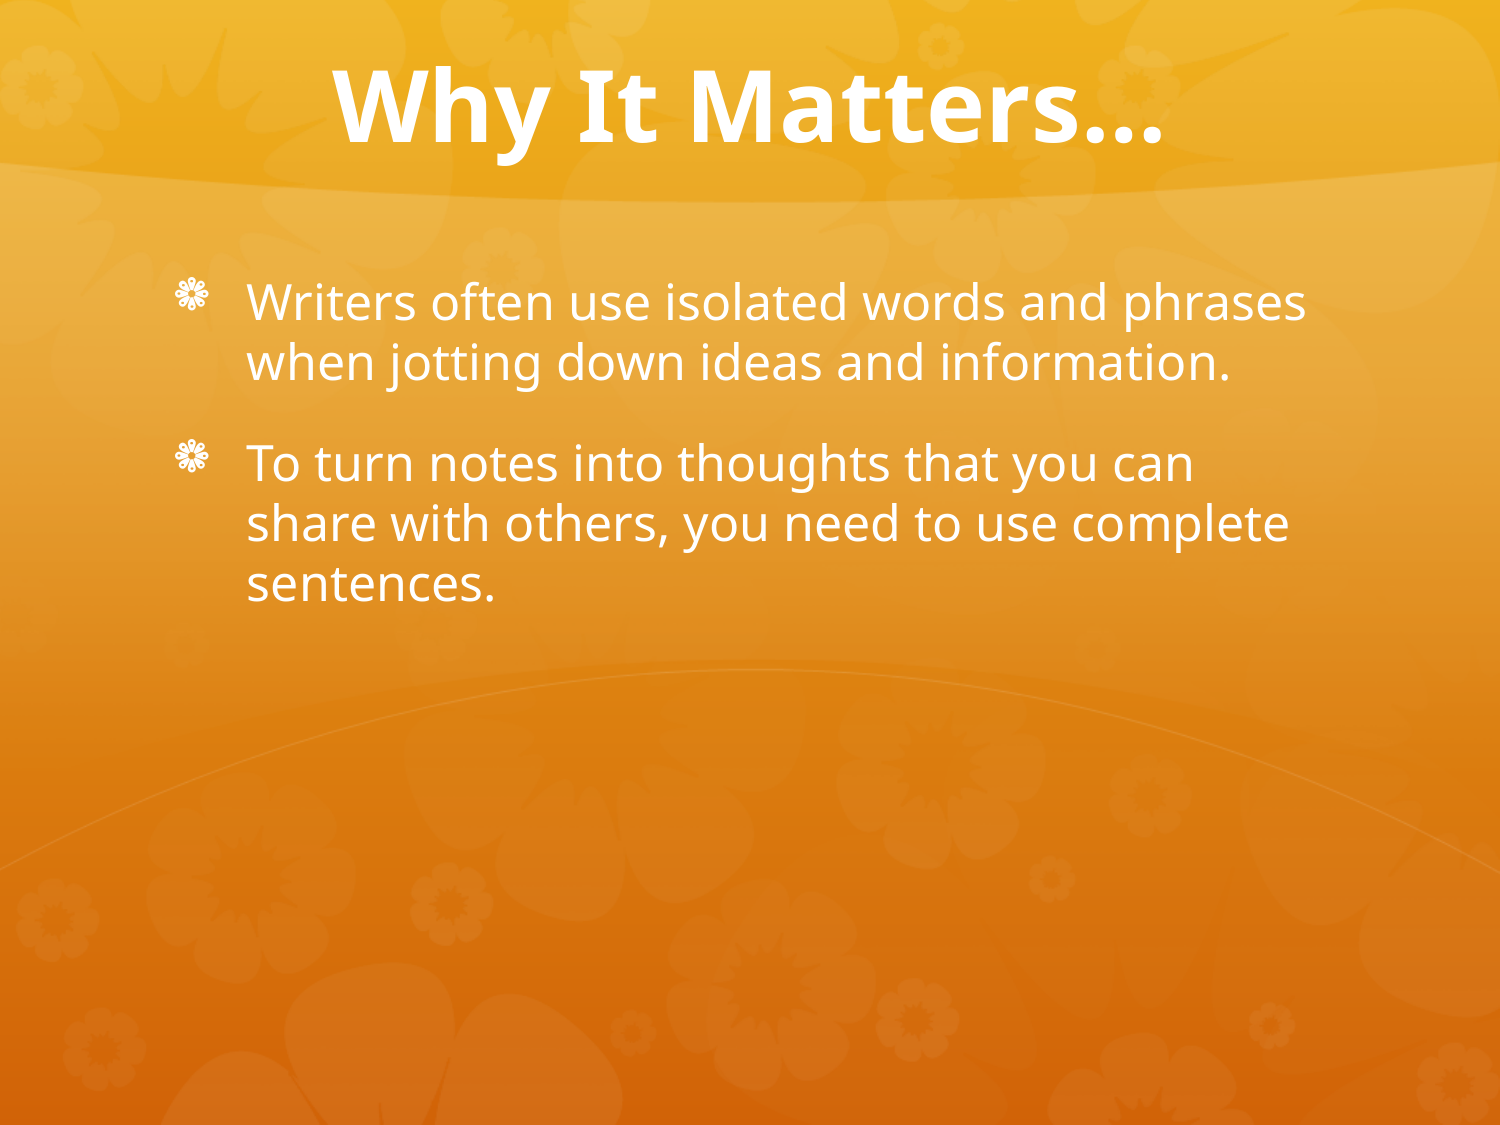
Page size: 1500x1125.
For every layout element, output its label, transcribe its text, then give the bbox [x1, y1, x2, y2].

list Writers often use isolated words and phrases when jotting down ideas and information. To turn notes into thoughts that you can share with others, you need to use complete sentences. [156, 262, 1344, 967]
picture [0, 0, 1500, 1125]
title Why It Matters… [127, 14, 1372, 203]
